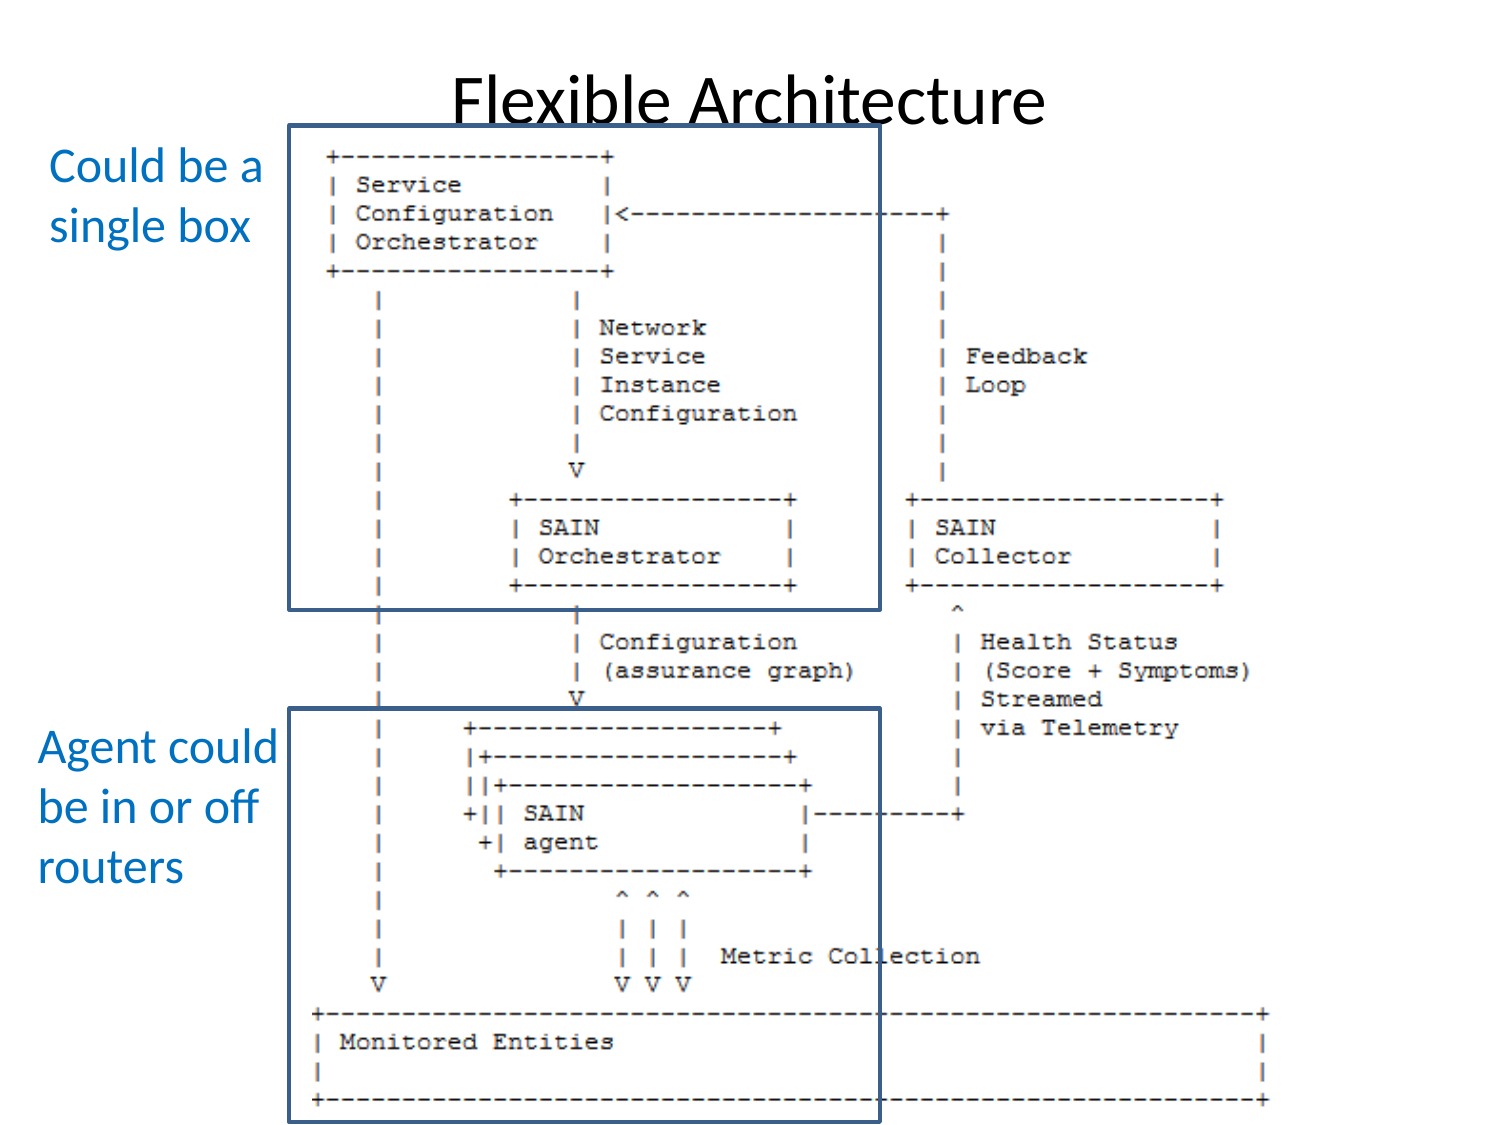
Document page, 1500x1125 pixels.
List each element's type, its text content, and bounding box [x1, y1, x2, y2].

text_box Agent could be in or off routers [22, 706, 307, 902]
title Flexible Architecture [75, 45, 1425, 233]
text_box Could be a single box [34, 125, 290, 261]
text_box [287, 123, 882, 612]
text_box [287, 902, 307, 1124]
picture [312, 143, 1296, 1123]
